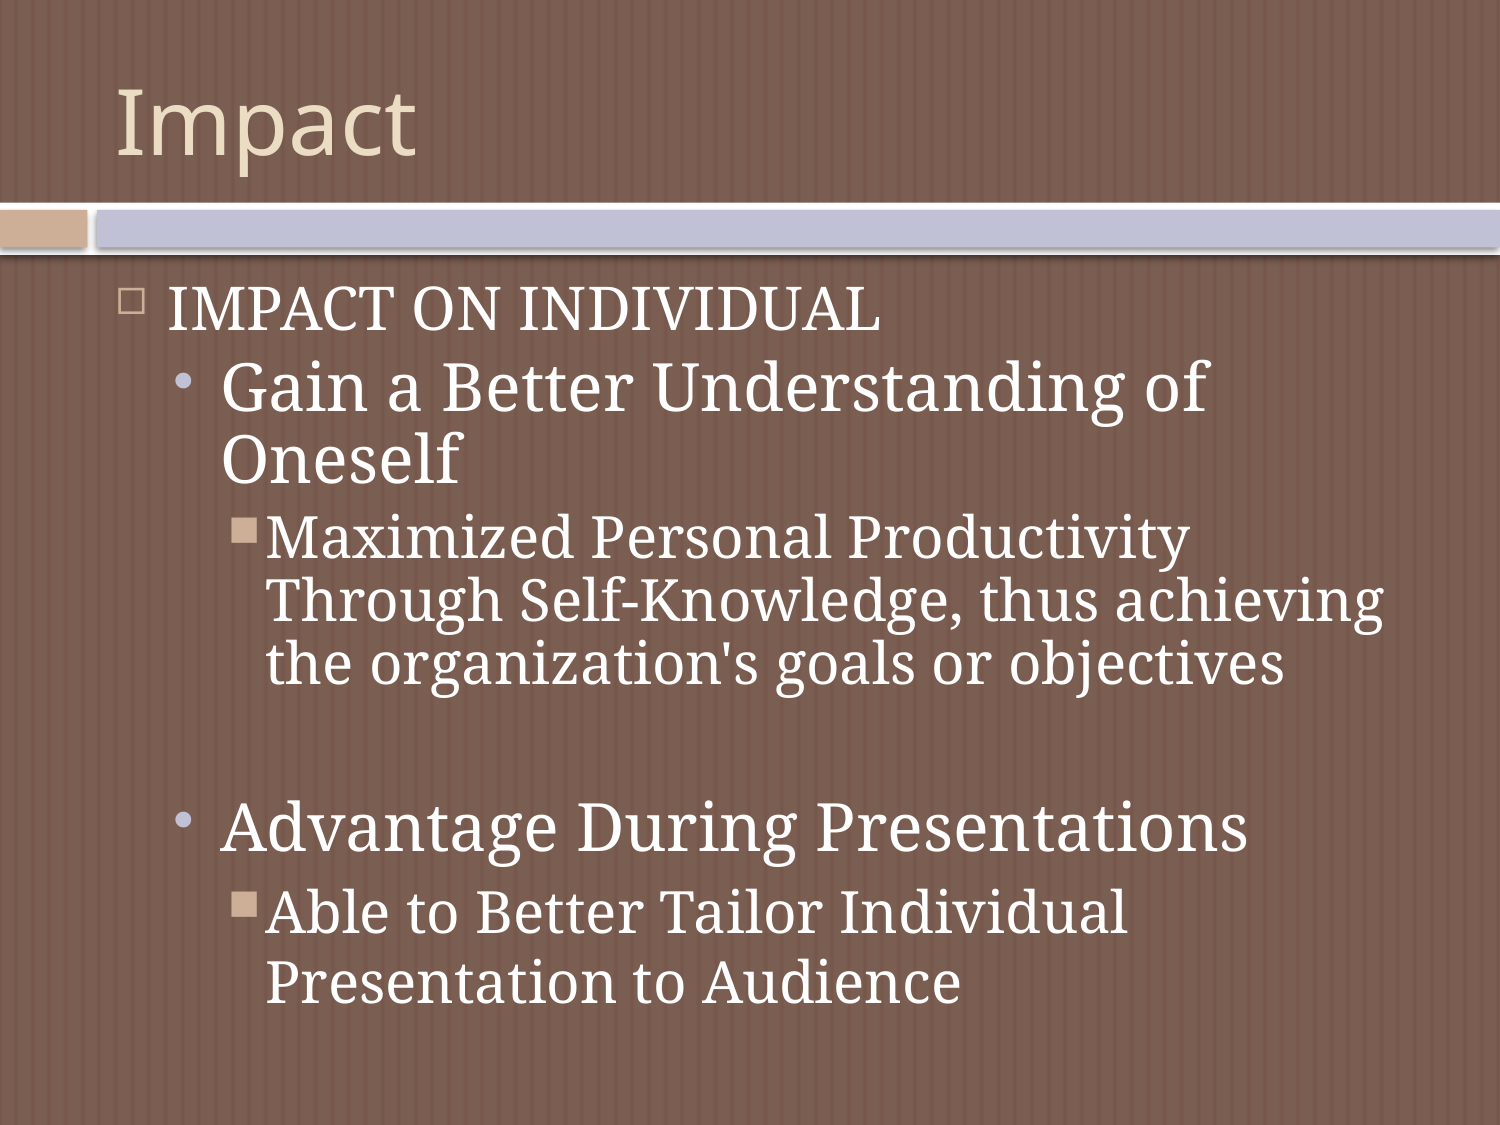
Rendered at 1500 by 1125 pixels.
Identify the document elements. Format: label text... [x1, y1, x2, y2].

title Impact [100, 37, 1439, 201]
list IMPACT ON INDIVIDUAL Gain a Better Understanding of Oneself Maximized Personal Productivity Through Self-Knowledge, thus achieving the organization's goals or objectives Advantage During Presentations Able to Better Tailor Individual Presentation to Audience [100, 262, 1439, 1001]
